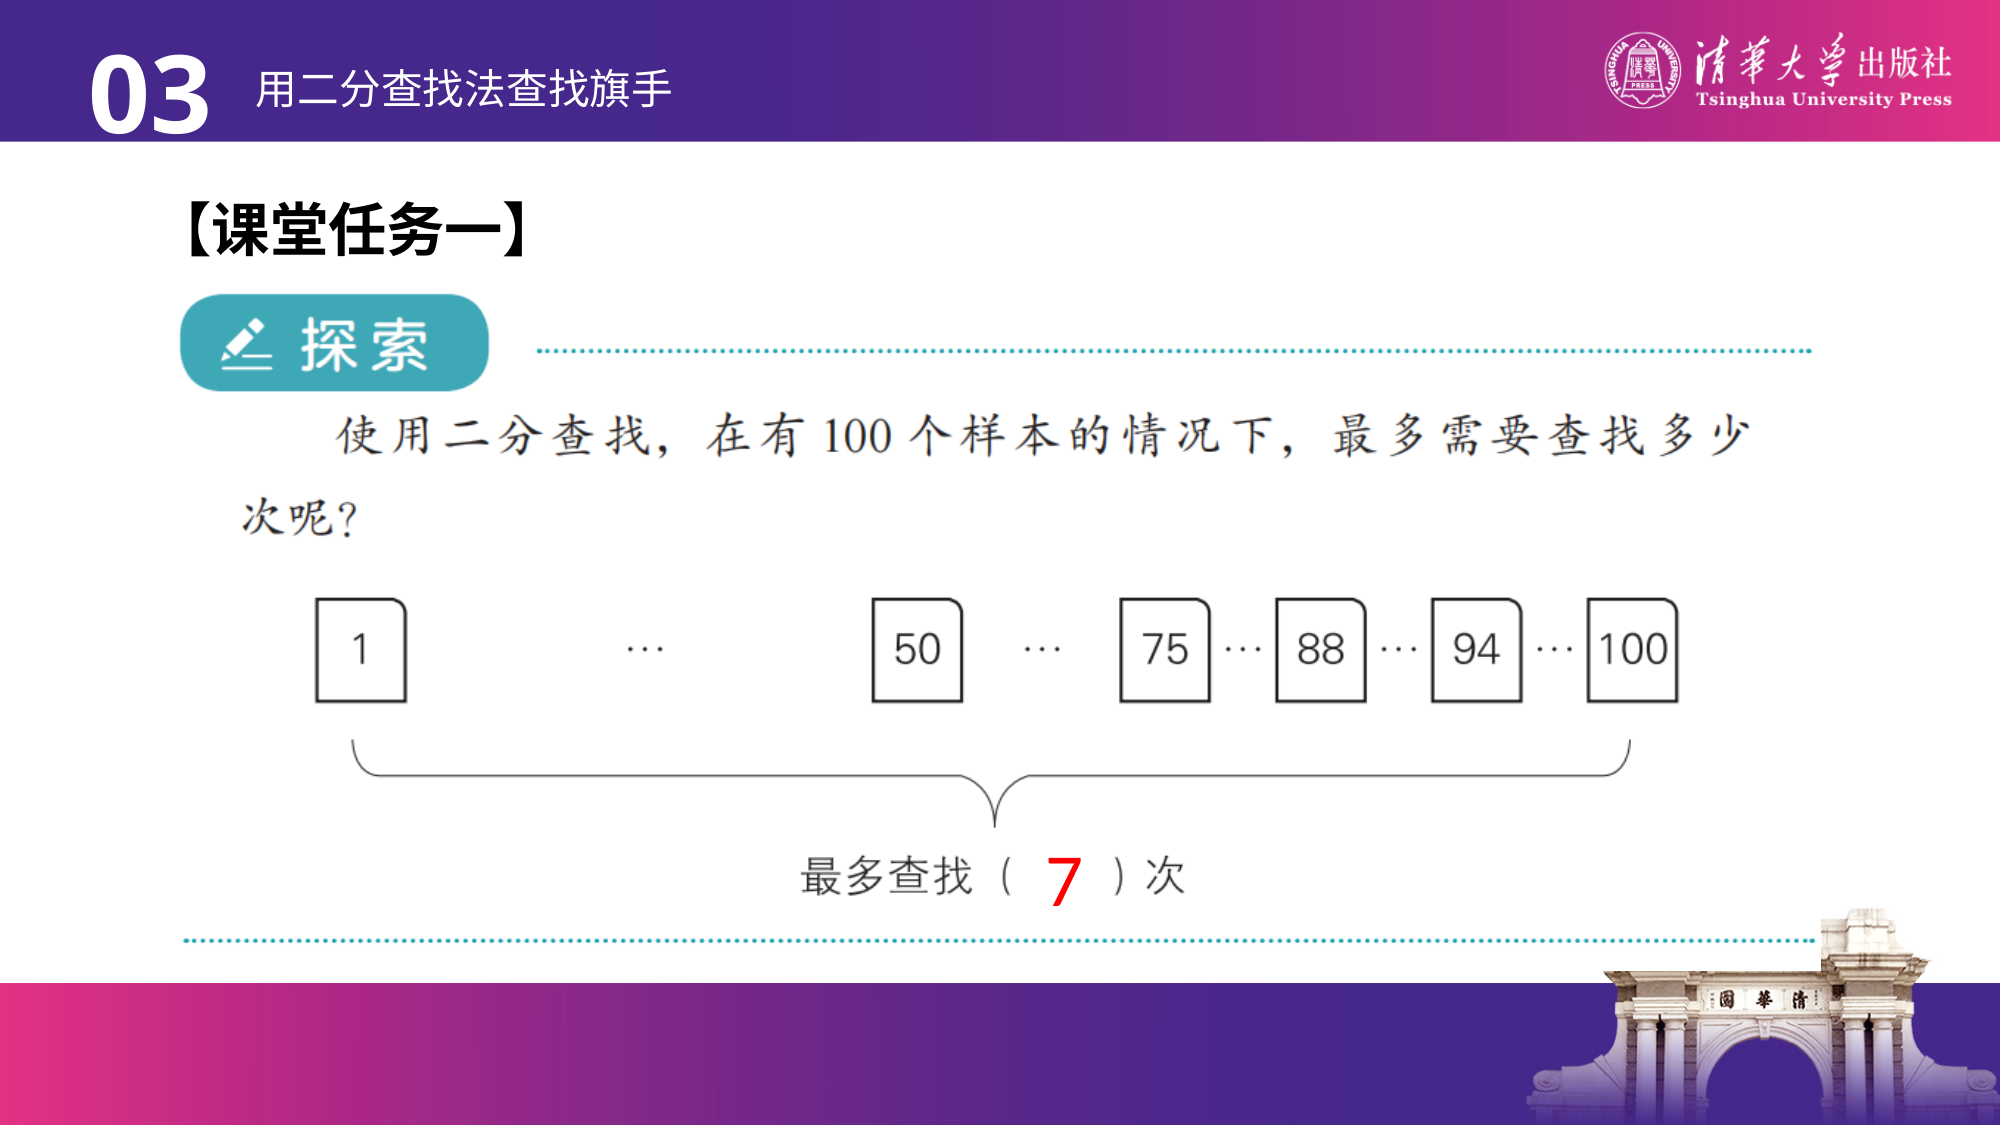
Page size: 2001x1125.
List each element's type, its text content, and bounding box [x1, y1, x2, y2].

title 用二分查找法查找旗手 [241, 46, 1821, 136]
text_box 03 [80, 16, 222, 164]
text_box 【课堂任务一】 [138, 185, 1139, 271]
picture [0, 0, 2000, 1125]
